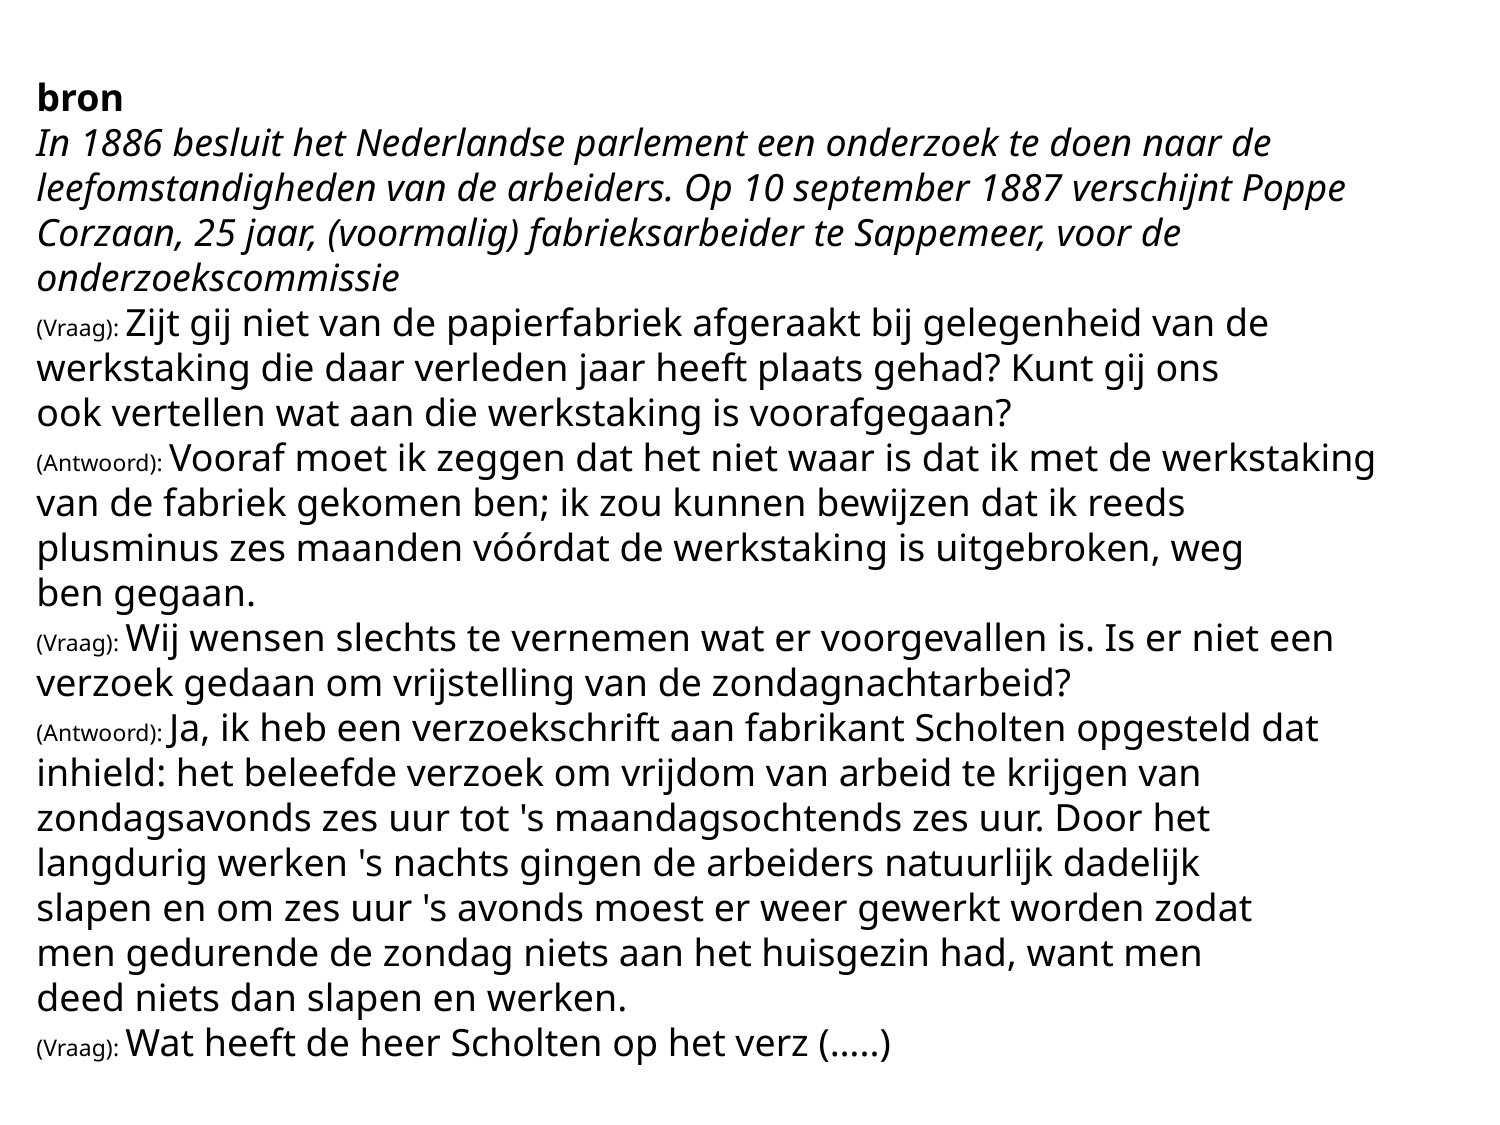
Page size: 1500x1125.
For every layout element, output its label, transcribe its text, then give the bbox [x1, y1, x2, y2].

text_box bron In 1886 besluit het Nederlandse parlement een onderzoek te doen naar de leefomstandigheden van de arbeiders. Op 10 september 1887 verschijnt Poppe Corzaan, 25 jaar, (voormalig) fabrieksarbeider te Sappemeer, voor de onderzoekscommissie (Vraag): Zijt gij niet van de papierfabriek afgeraakt bij gelegenheid van de werkstaking die daar verleden jaar heeft plaats gehad? Kunt gij ons ook vertellen wat aan die werkstaking is voorafgegaan? (Antwoord): Vooraf moet ik zeggen dat het niet waar is dat ik met de werkstaking van de fabriek gekomen ben; ik zou kunnen bewijzen dat ik reeds plusminus zes maanden vóórdat de werkstaking is uitgebroken, weg ben gegaan. (Vraag): Wij wensen slechts te vernemen wat er voorgevallen is. Is er niet een verzoek gedaan om vrijstelling van de zondagnachtarbeid? (Antwoord): Ja, ik heb een verzoekschrift aan fabrikant Scholten opgesteld dat inhield: het beleefde verzoek om vrijdom van arbeid te krijgen van zondagsavonds zes uur tot 's maandagsochtends zes uur. Door het langdurig werken 's nachts gingen de arbeiders natuurlijk dadelijk slapen en om zes uur 's avonds moest er weer gewerkt worden zodat men gedurende de zondag niets aan het huisgezin had, want men deed niets dan slapen en werken. (Vraag): Wat heeft de heer Scholten op het verz (…..) [21, 66, 1500, 1072]
